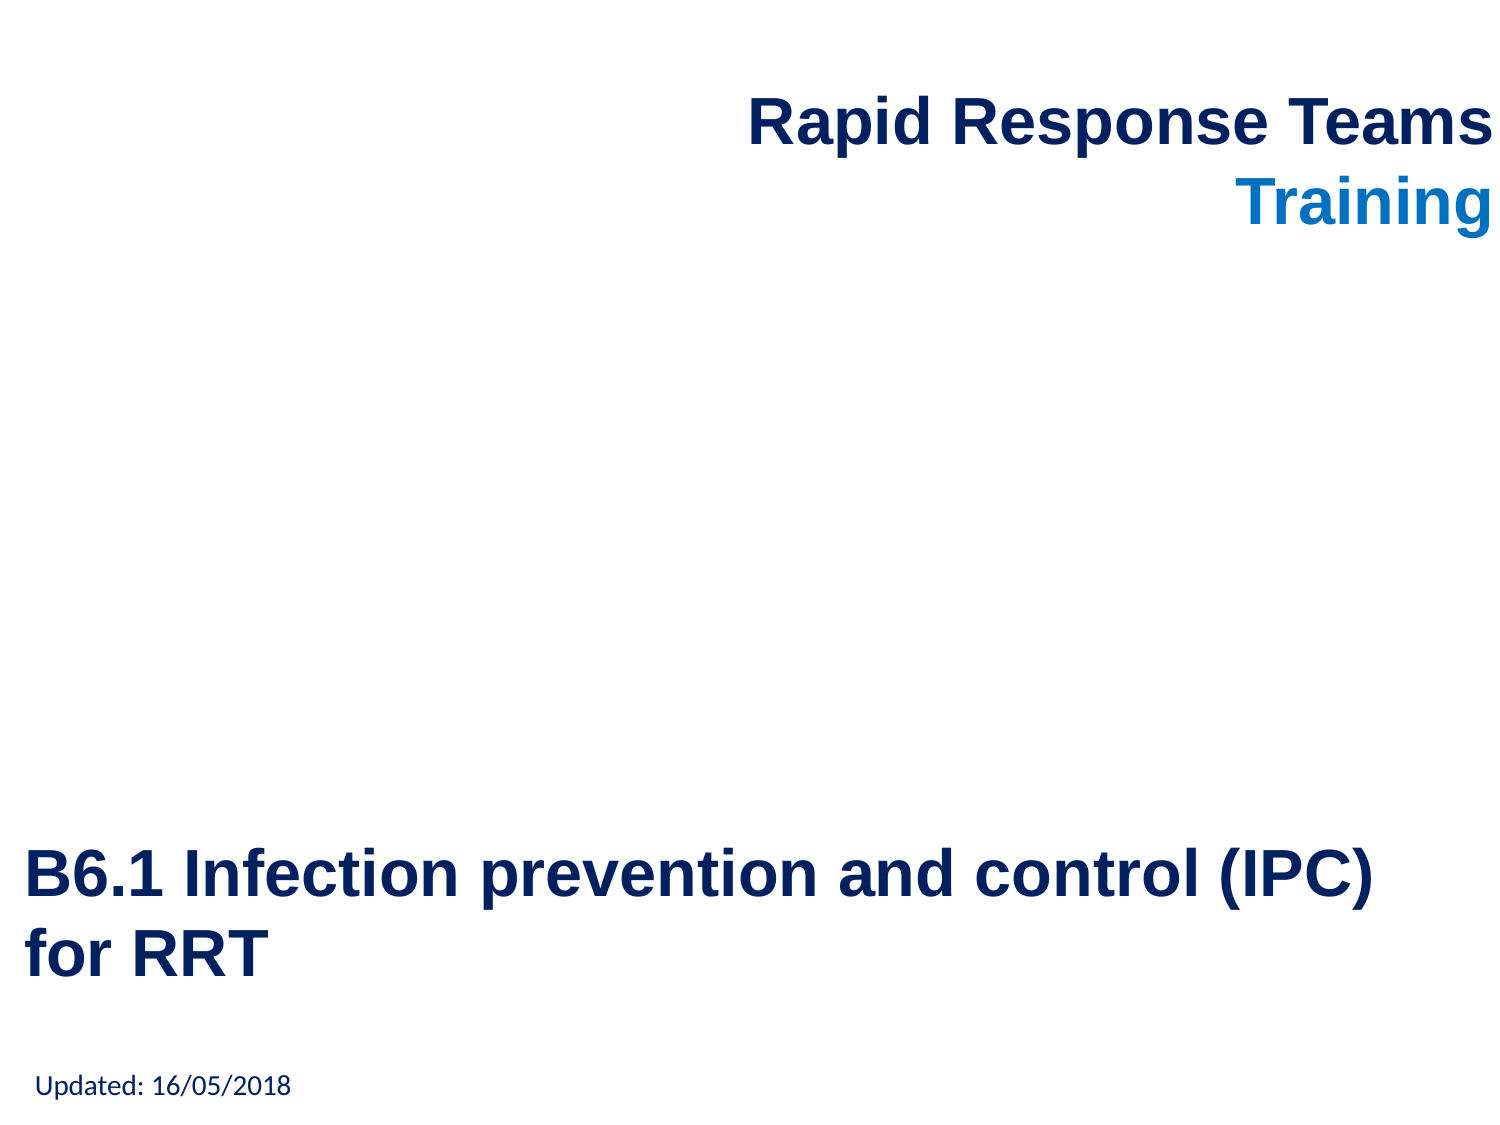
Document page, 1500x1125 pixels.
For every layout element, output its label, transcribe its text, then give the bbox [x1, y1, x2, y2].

text_box B6.1 Infection prevention and control (IPC) for RRT [16, 822, 1400, 998]
text_box Updated: 16/05/2018 [20, 1058, 307, 1109]
text_box Rapid Response Teams Training [560, 77, 1495, 238]
